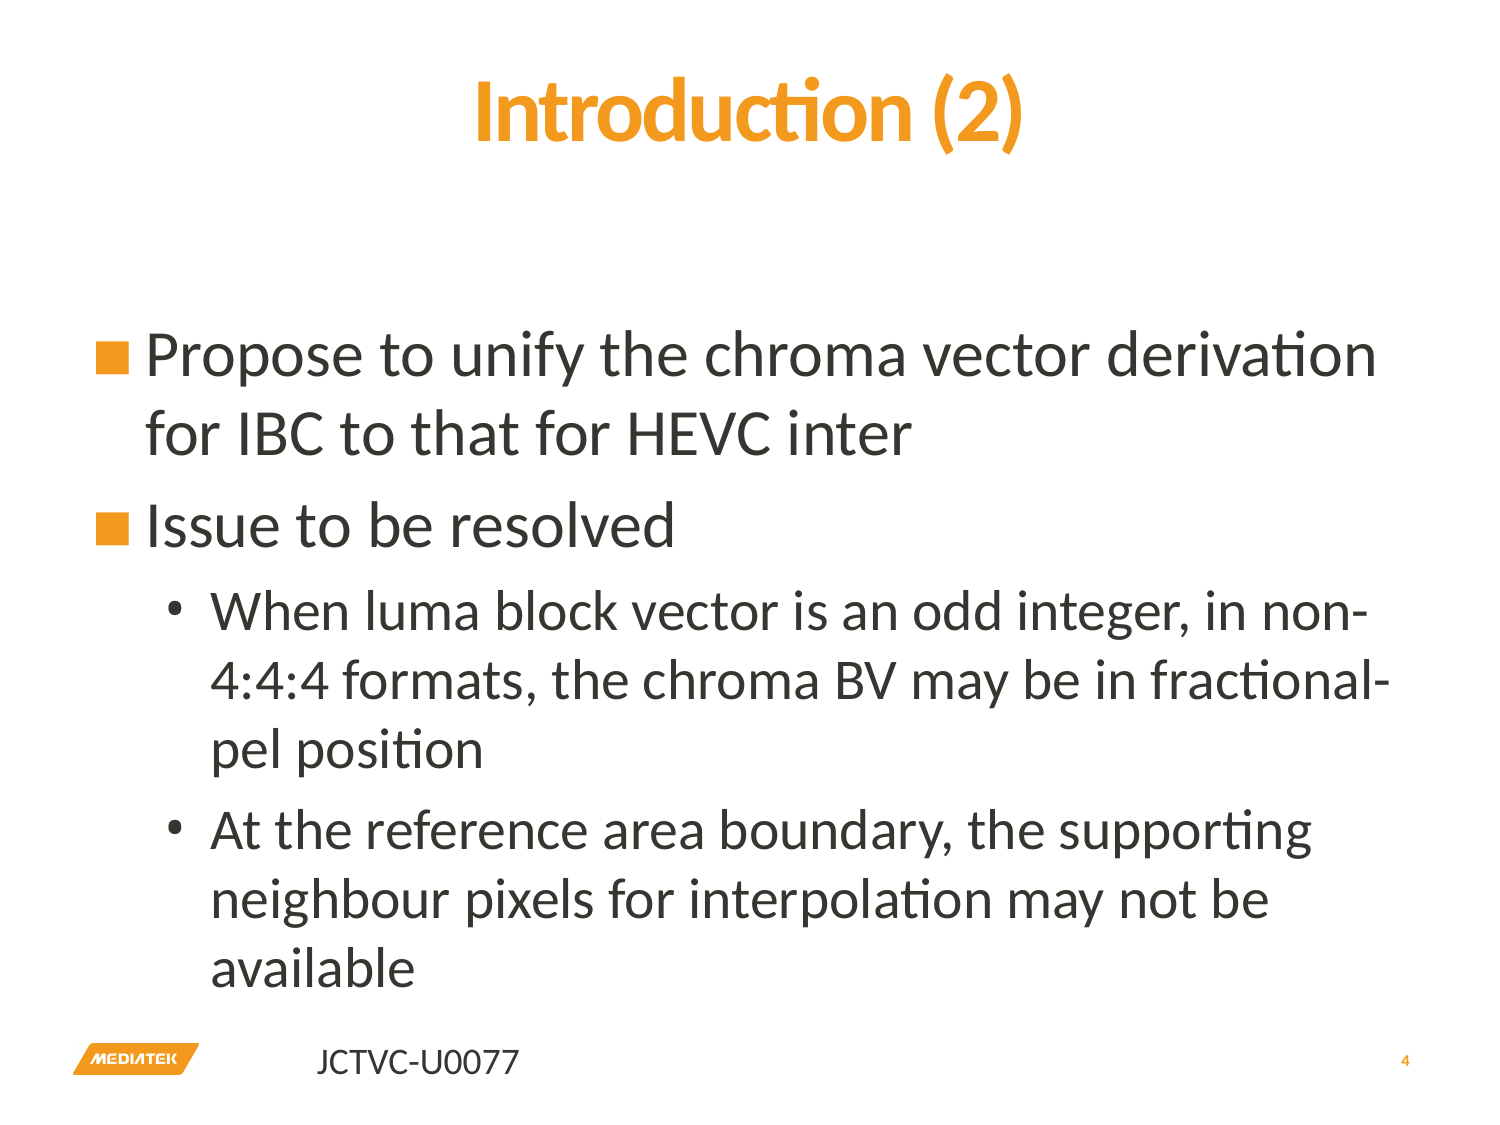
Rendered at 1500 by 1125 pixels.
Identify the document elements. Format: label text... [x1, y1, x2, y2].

list Propose to unify the chroma vector derivation for IBC to that for HEVC inter Issue to be resolved When luma block vector is an odd integer, in non-4:4:4 formats, the chroma BV may be in fractional-pel position At the reference area boundary, the supporting neighbour pixels for interpolation may not be available [75, 302, 1425, 1014]
title Introduction (2) [75, 70, 1425, 257]
slide_number 4 [1251, 1029, 1425, 1090]
picture [73, 1043, 199, 1075]
